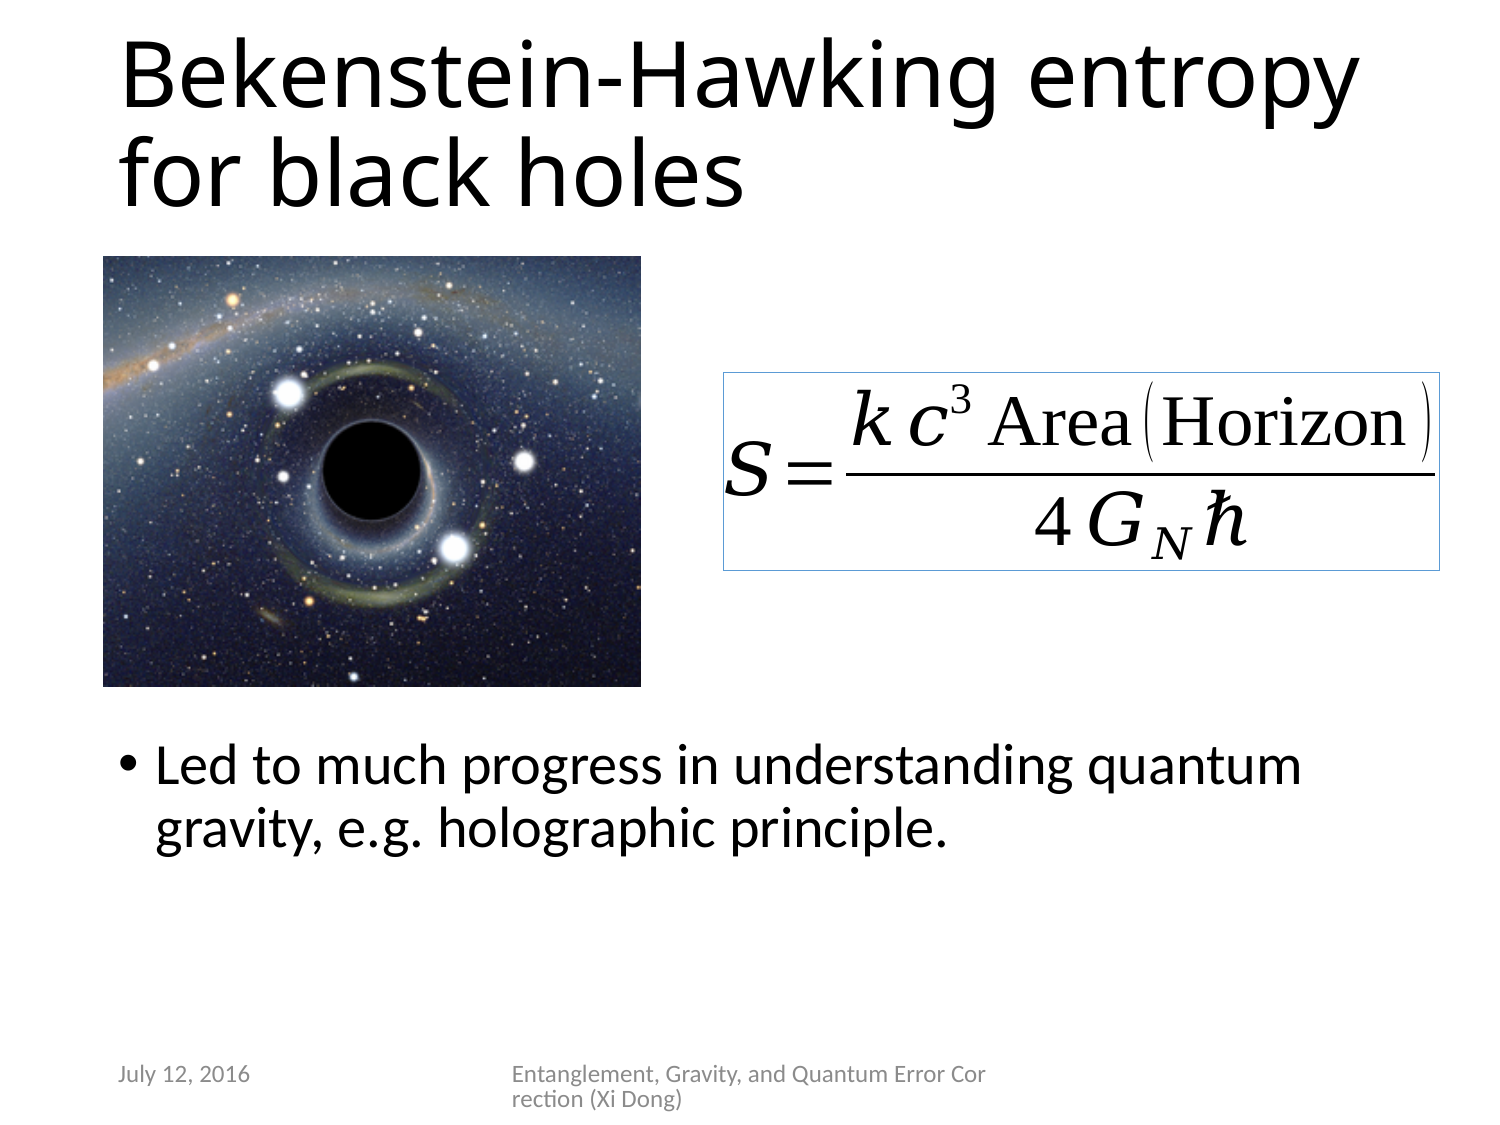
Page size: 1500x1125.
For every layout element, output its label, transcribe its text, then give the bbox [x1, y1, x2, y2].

picture [103, 256, 641, 687]
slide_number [103, 1043, 441, 1103]
text_box [103, 249, 1397, 358]
footer Entanglement, Gravity, and Quantum Error Correction (Xi Dong) [496, 1043, 1004, 1103]
list Led to much progress in understanding quantum gravity, e.g. holographic principle. [103, 726, 1397, 1043]
title Bekenstein-Hawking entropy for black holes [103, 18, 1397, 236]
